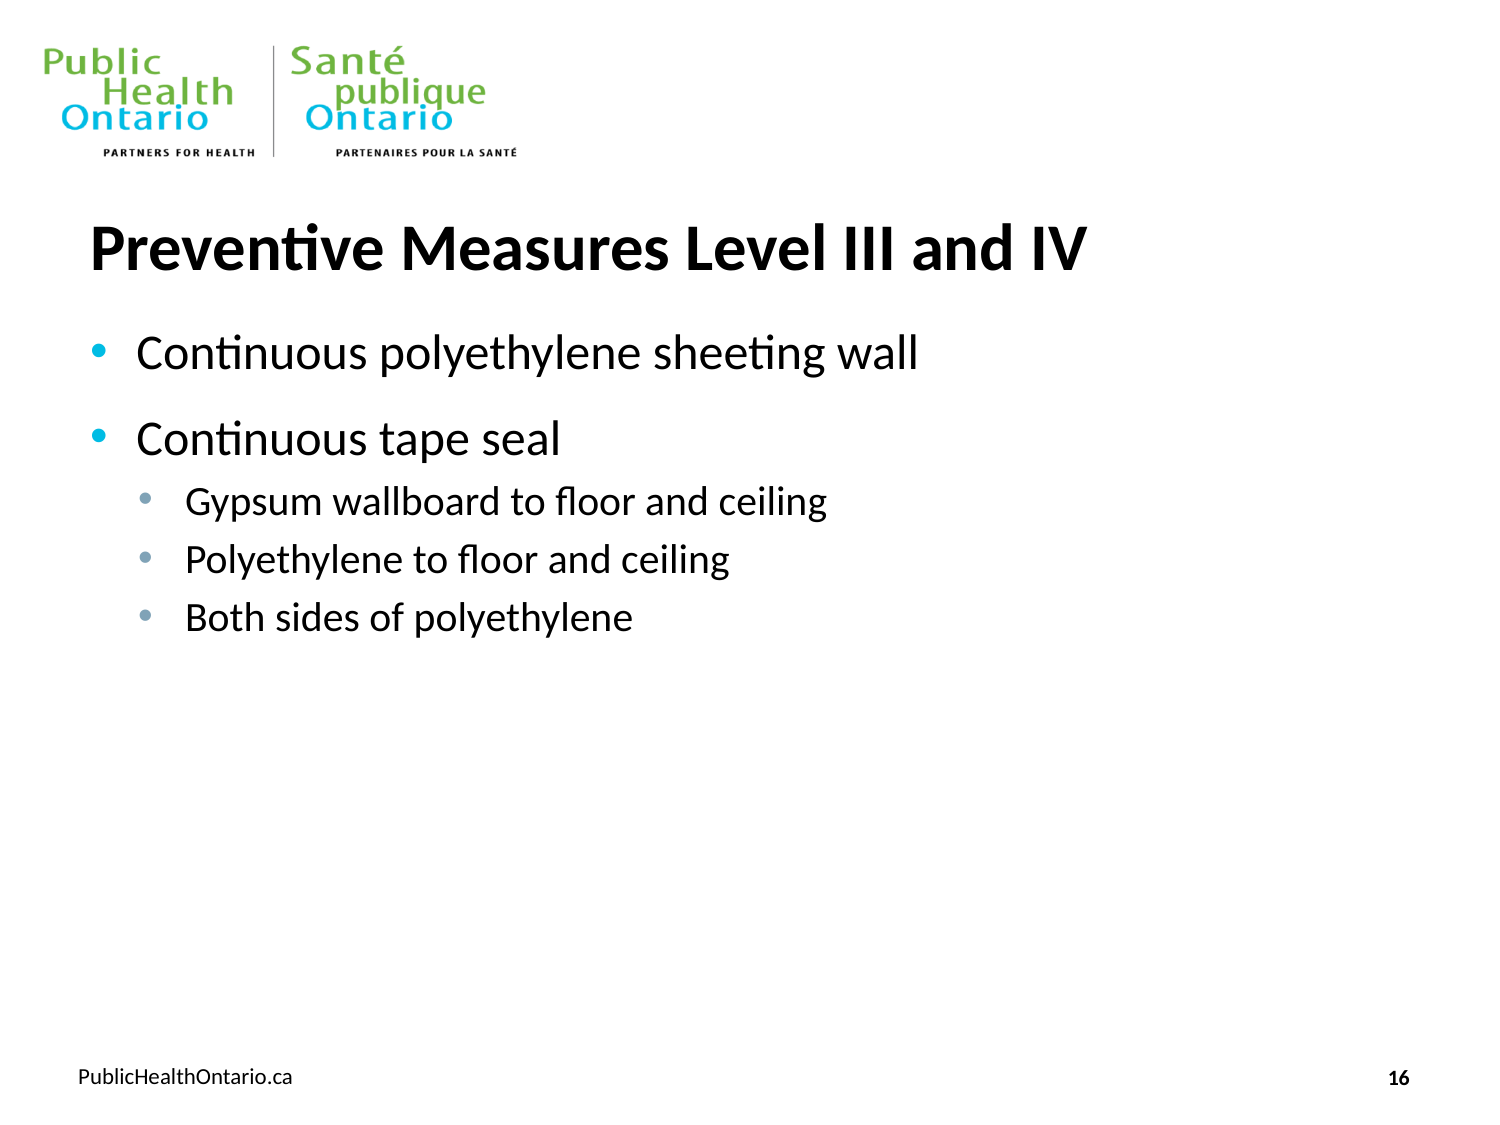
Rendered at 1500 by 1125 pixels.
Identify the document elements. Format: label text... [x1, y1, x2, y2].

list Continuous polyethylene sheeting wall Continuous tape seal Gypsum wallboard to floor and ceiling Polyethylene to floor and ceiling Both sides of polyethylene [75, 312, 1425, 1038]
title Preventive Measures Level III and IV [75, 187, 1425, 300]
picture [37, 37, 525, 165]
slide_number 16 [1287, 1057, 1425, 1096]
